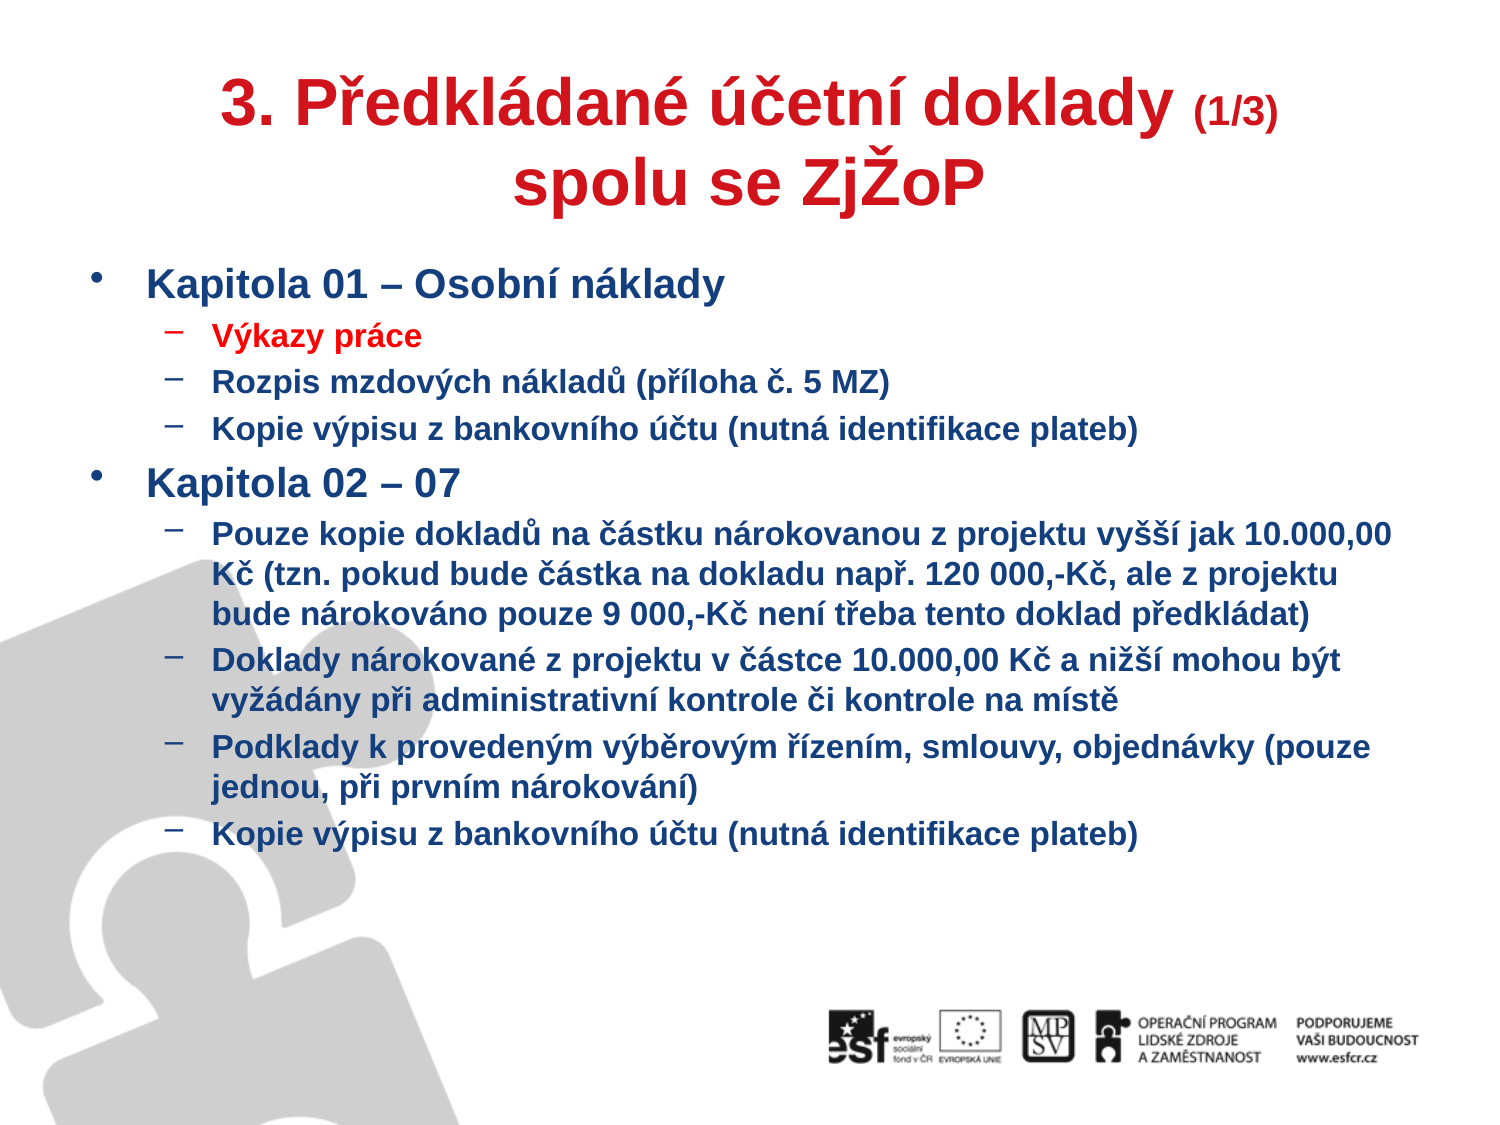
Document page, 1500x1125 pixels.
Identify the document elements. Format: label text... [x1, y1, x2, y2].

title 3. Předkládané účetní doklady (1/3) spolu se ZjŽoP [49, 44, 1451, 233]
picture [0, 0, 1500, 1125]
text_box Kapitola 01 – Osobní náklady Výkazy práce Rozpis mzdových nákladů (příloha č. 5 MZ) Kopie výpisu z bankovního účtu (nutná identifikace plateb) Kapitola 02 – 07 Pouze kopie dokladů na částku nárokovanou z projektu vyšší jak 10.000,00 Kč (tzn. pokud bude částka na dokladu např. 120 000,-Kč, ale z projektu bude nárokováno pouze 9 000,-Kč není třeba tento doklad předkládat) Doklady nárokované z projektu v částce 10.000,00 Kč a nižší mohou být vyžádány při administrativní kontrole či kontrole na místě Podklady k provedeným výběrovým řízením, smlouvy, objednávky (pouze jednou, při prvním nárokování) Kopie výpisu z bankovního účtu (nutná identifikace plateb) [74, 249, 1425, 1005]
